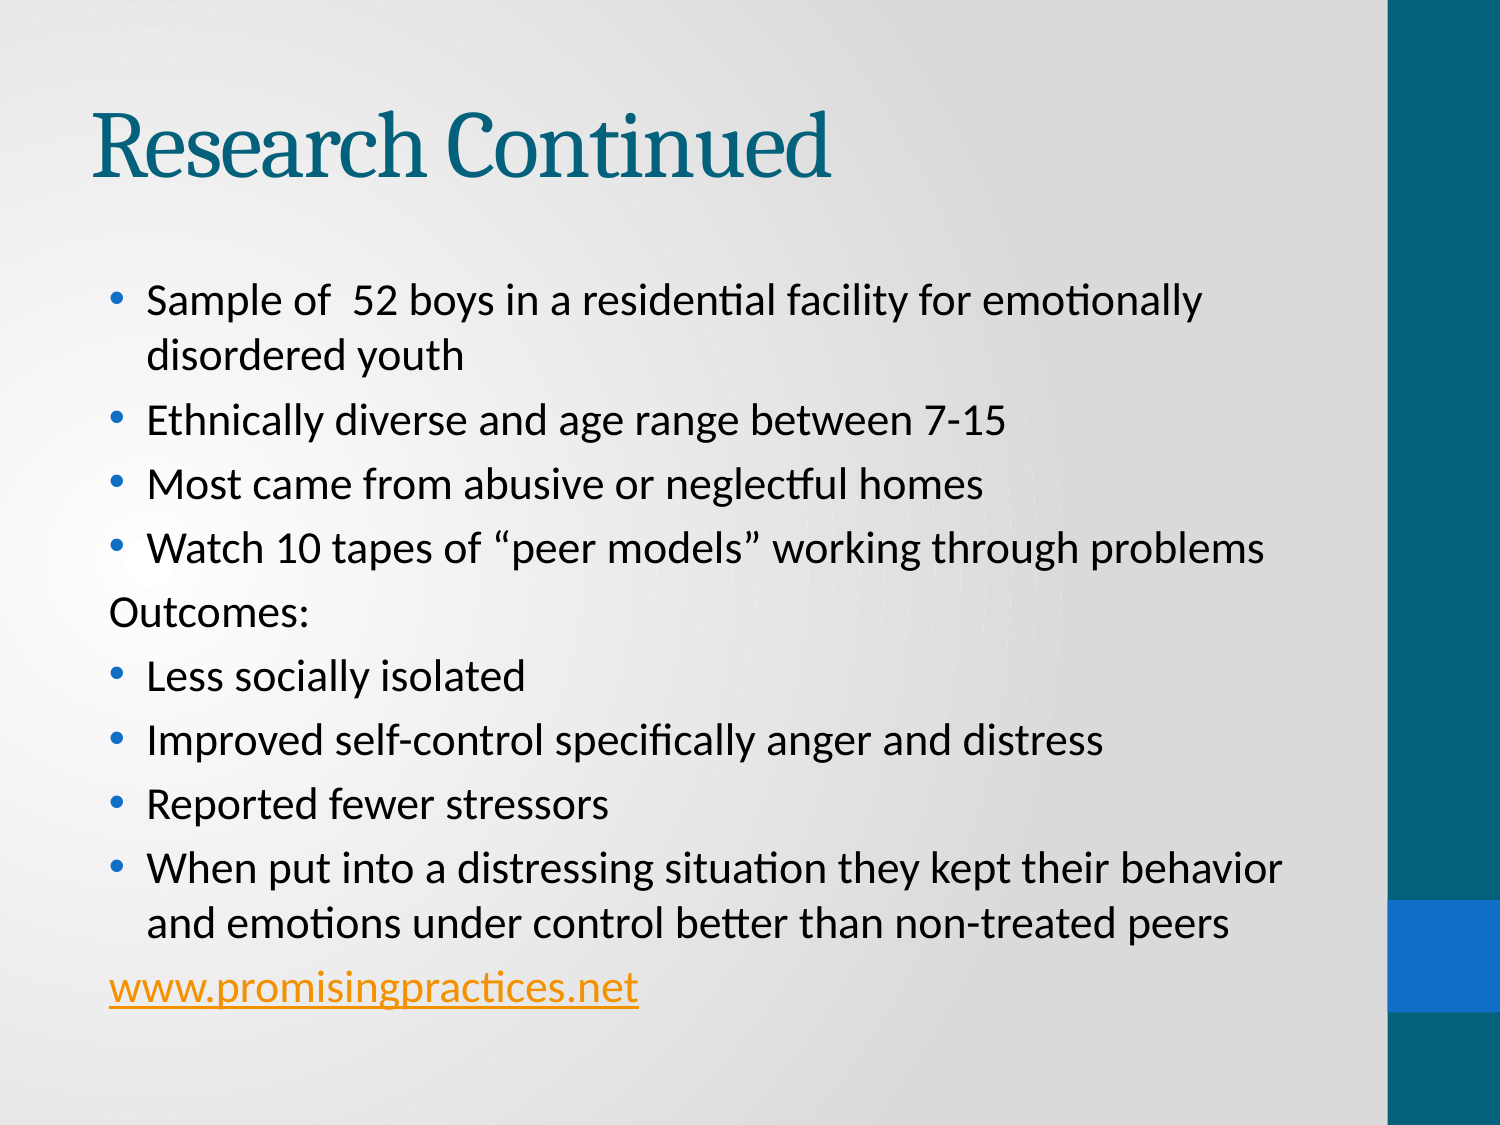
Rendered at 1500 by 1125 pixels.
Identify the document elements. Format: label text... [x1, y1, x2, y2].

title Research Continued [75, 45, 1325, 233]
list Sample of 52 boys in a residential facility for emotionally disordered youth Ethnically diverse and age range between 7-15 Most came from abusive or neglectful homes Watch 10 tapes of “peer models” working through problems Outcomes: Less socially isolated Improved self-control specifically anger and distress Reported fewer stressors When put into a distressing situation they kept their behavior and emotions under control better than non-treated peers www.promisingpractices.net [75, 262, 1325, 1050]
